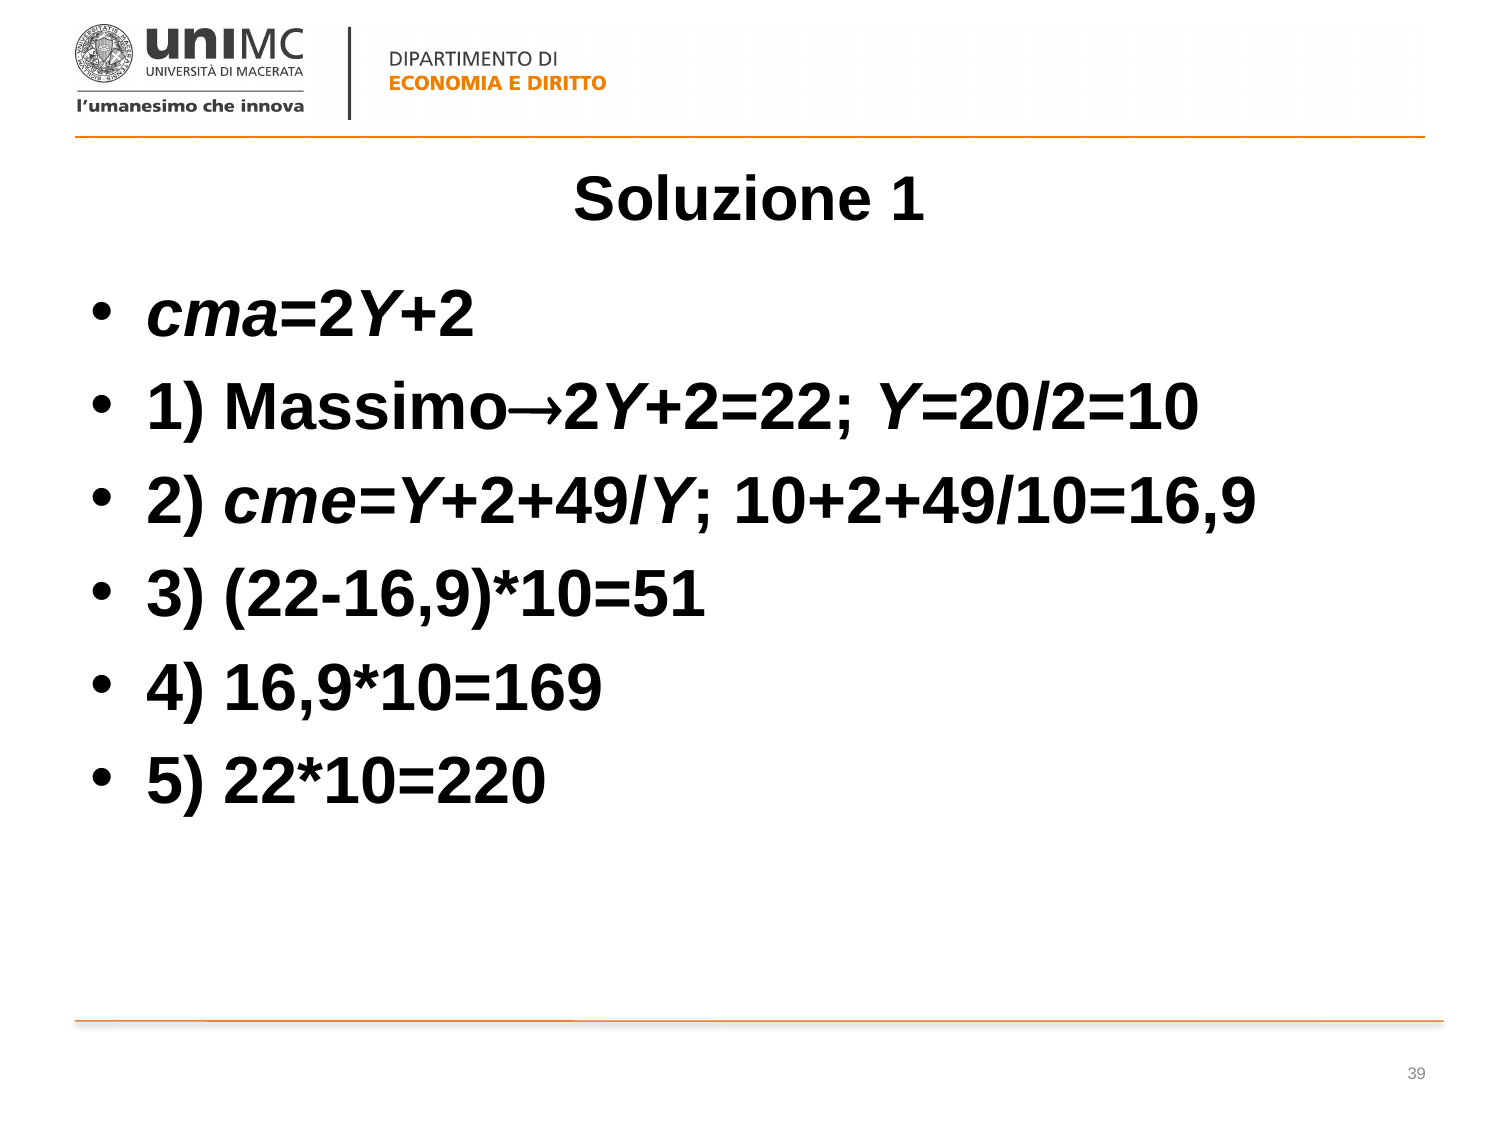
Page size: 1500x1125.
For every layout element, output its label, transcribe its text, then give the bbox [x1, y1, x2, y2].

title Soluzione 1 [75, 149, 1425, 241]
list cma=2Y+2 1) Massimo2Y+2=22; Y=20/2=10 2) cme=Y+2+49/Y; 10+2+49/10=16,9 3) (22-16,9)*10=51 4) 16,9*10=169 5) 22*10=220 [75, 262, 1425, 1005]
picture [75, 24, 1425, 138]
slide_number 39 [1091, 1042, 1442, 1103]
